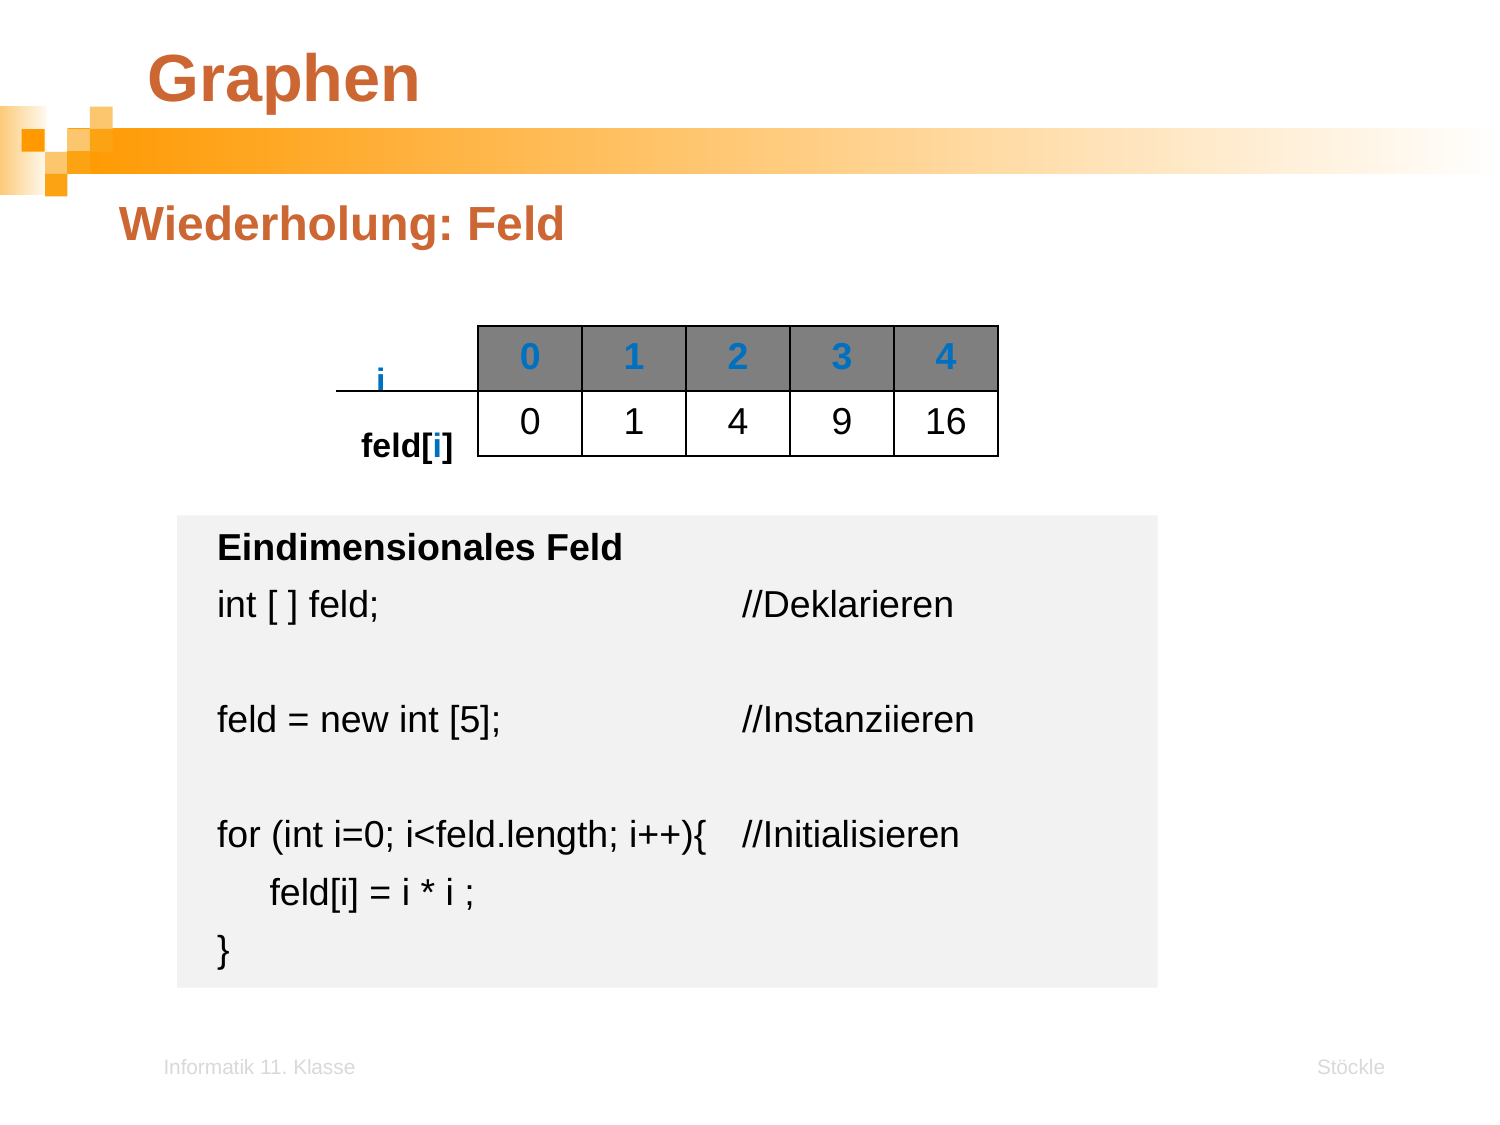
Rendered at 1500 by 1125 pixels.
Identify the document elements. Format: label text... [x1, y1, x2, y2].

table_header 2 [687, 327, 789, 390]
table_cell 9 [791, 392, 893, 455]
table_cell 4 [687, 392, 789, 455]
table_cell 0 [479, 392, 581, 455]
table_cell 16 [895, 392, 997, 455]
text_box Wiederholung: Feld [104, 184, 1396, 268]
table_header 3 [791, 327, 893, 390]
table_header 4 [895, 327, 997, 390]
text_box Eindimensionales Feld int [ ] feld; //Deklarieren feld = new int [5]; //Instanziieren for (int i=0; i<feld.length; i++){ //Initialisieren feld[i] = i * i ; } [177, 515, 1158, 988]
title Graphen [132, 0, 1425, 173]
table_cell 1 [583, 392, 685, 455]
table_cell feld[i] [336, 392, 477, 456]
table_header i [336, 326, 477, 390]
table_header 0 [479, 327, 581, 390]
table_header 1 [583, 327, 685, 390]
